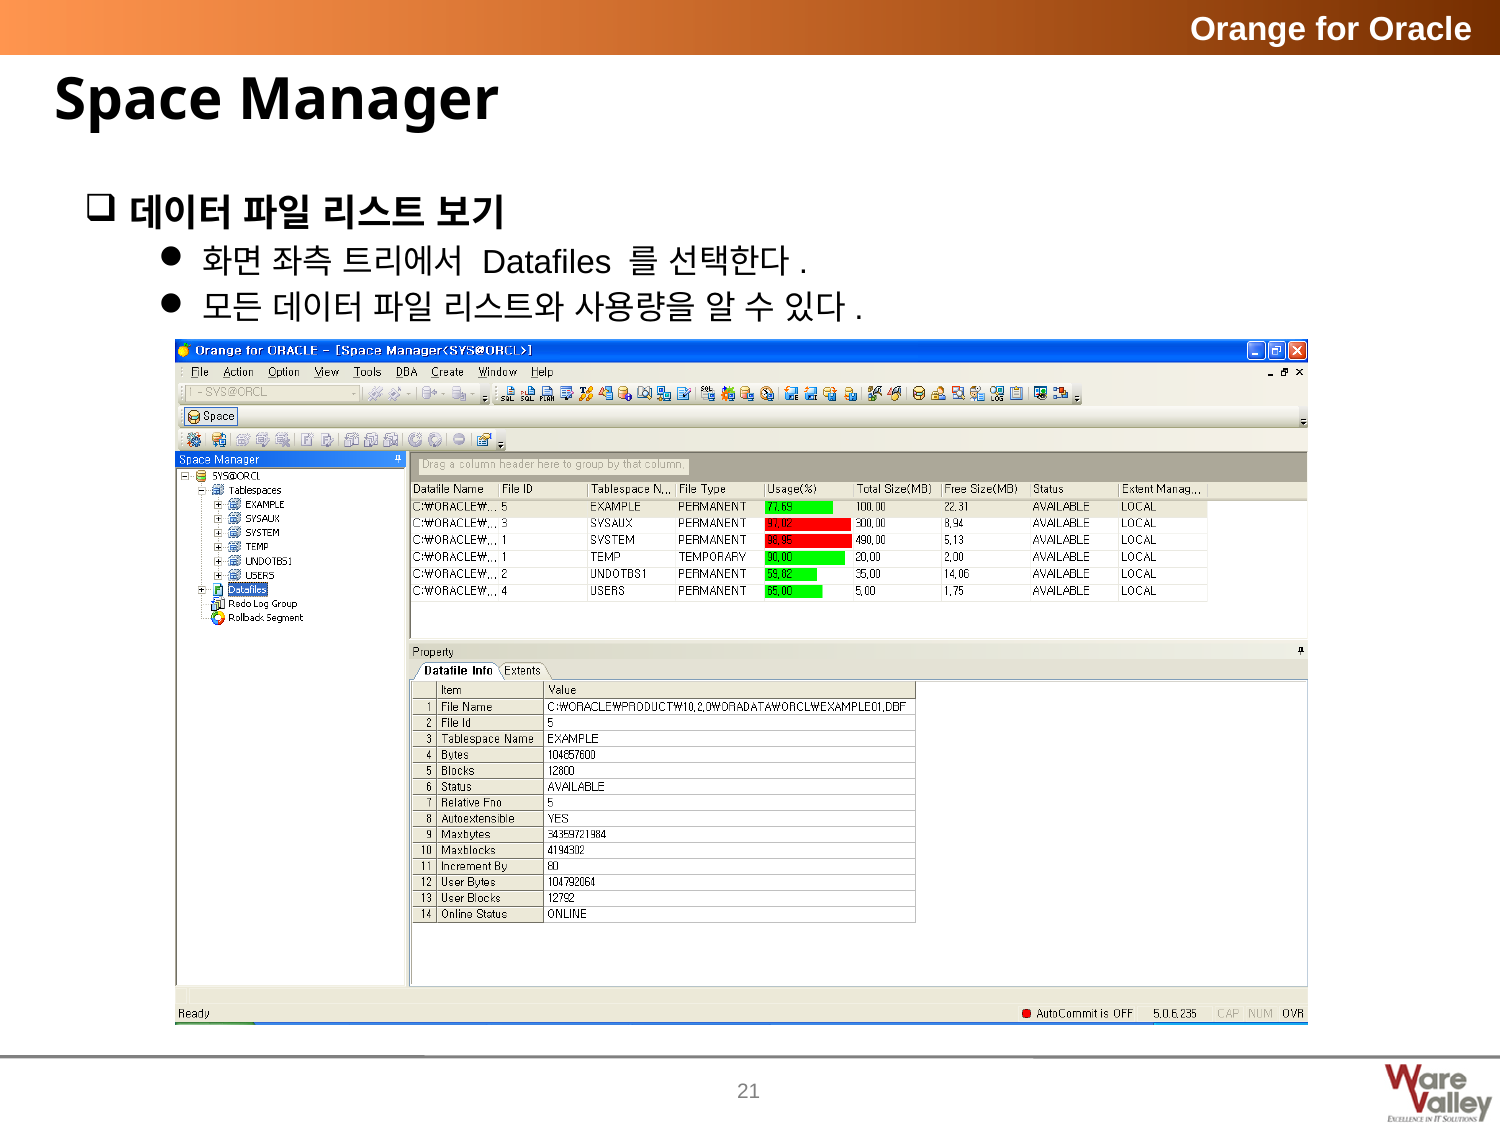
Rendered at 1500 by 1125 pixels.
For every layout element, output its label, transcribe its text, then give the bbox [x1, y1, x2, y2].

list 데이터 파일 리스트 보기 화면 좌측 트리에서 Datafiles 를 선택한다. 모든 데이터 파일 리스트와 사용량을 알 수 있다. [69, 184, 1459, 1012]
title Space Manager [39, 54, 1461, 150]
picture [175, 339, 1308, 1025]
picture [1376, 1060, 1500, 1125]
